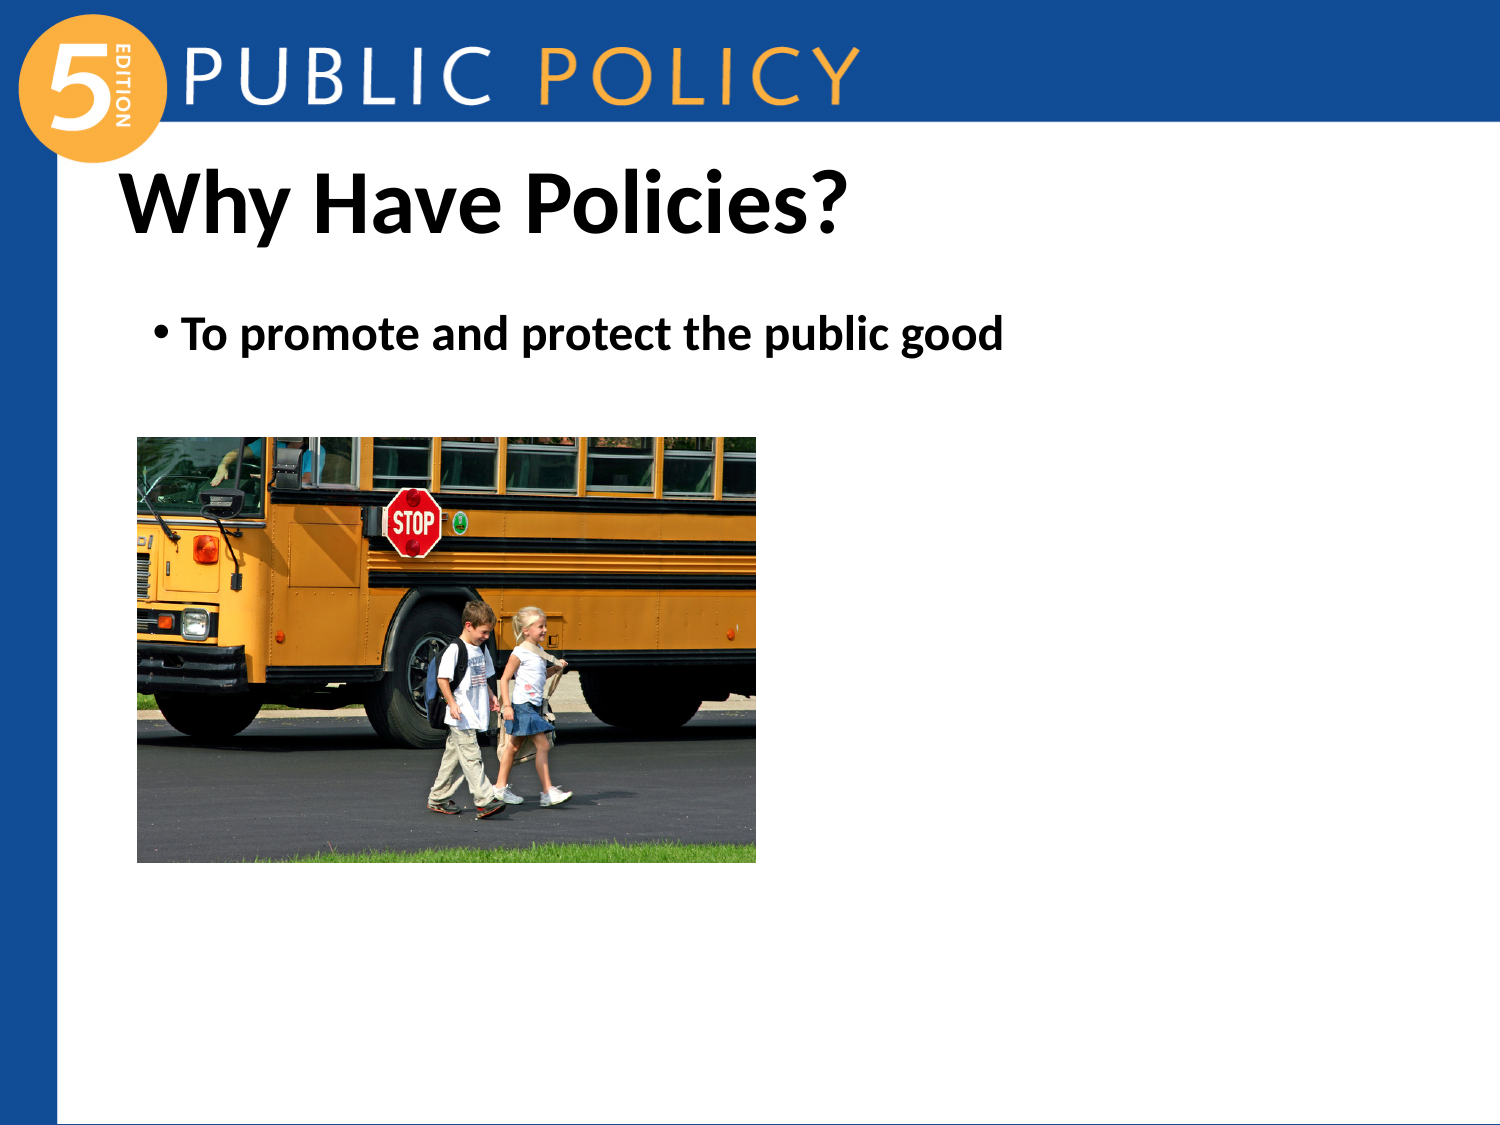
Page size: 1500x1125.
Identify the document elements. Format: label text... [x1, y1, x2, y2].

title Why Have Policies? [103, 95, 1397, 313]
picture [0, 0, 1500, 1125]
list To promote and protect the public good [137, 299, 1397, 1014]
